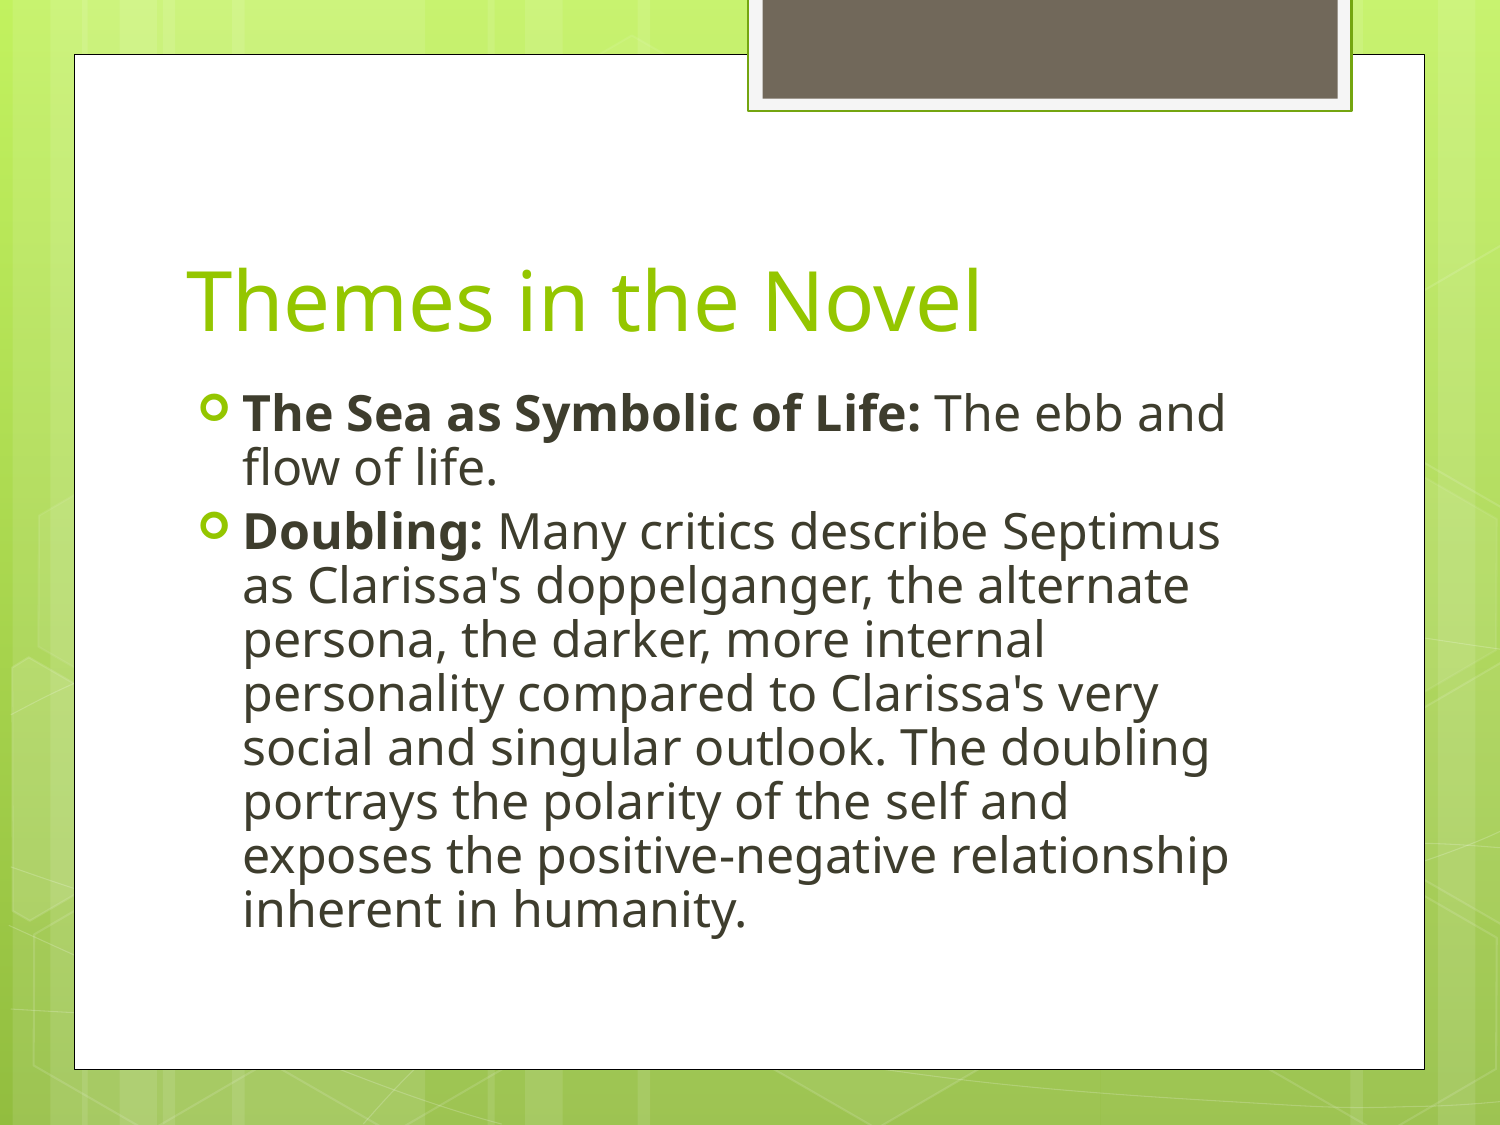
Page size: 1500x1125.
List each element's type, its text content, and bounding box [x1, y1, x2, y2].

list The Sea as Symbolic of Life: The ebb and flow of life. Doubling: Many critics describe Septimus as Clarissa's doppelganger, the alternate persona, the darker, more internal personality compared to Clarissa's very social and singular outlook. The doubling portrays the polarity of the self and exposes the positive-negative relationship inherent in humanity. [171, 381, 1283, 957]
title Themes in the Novel [171, 168, 1324, 357]
